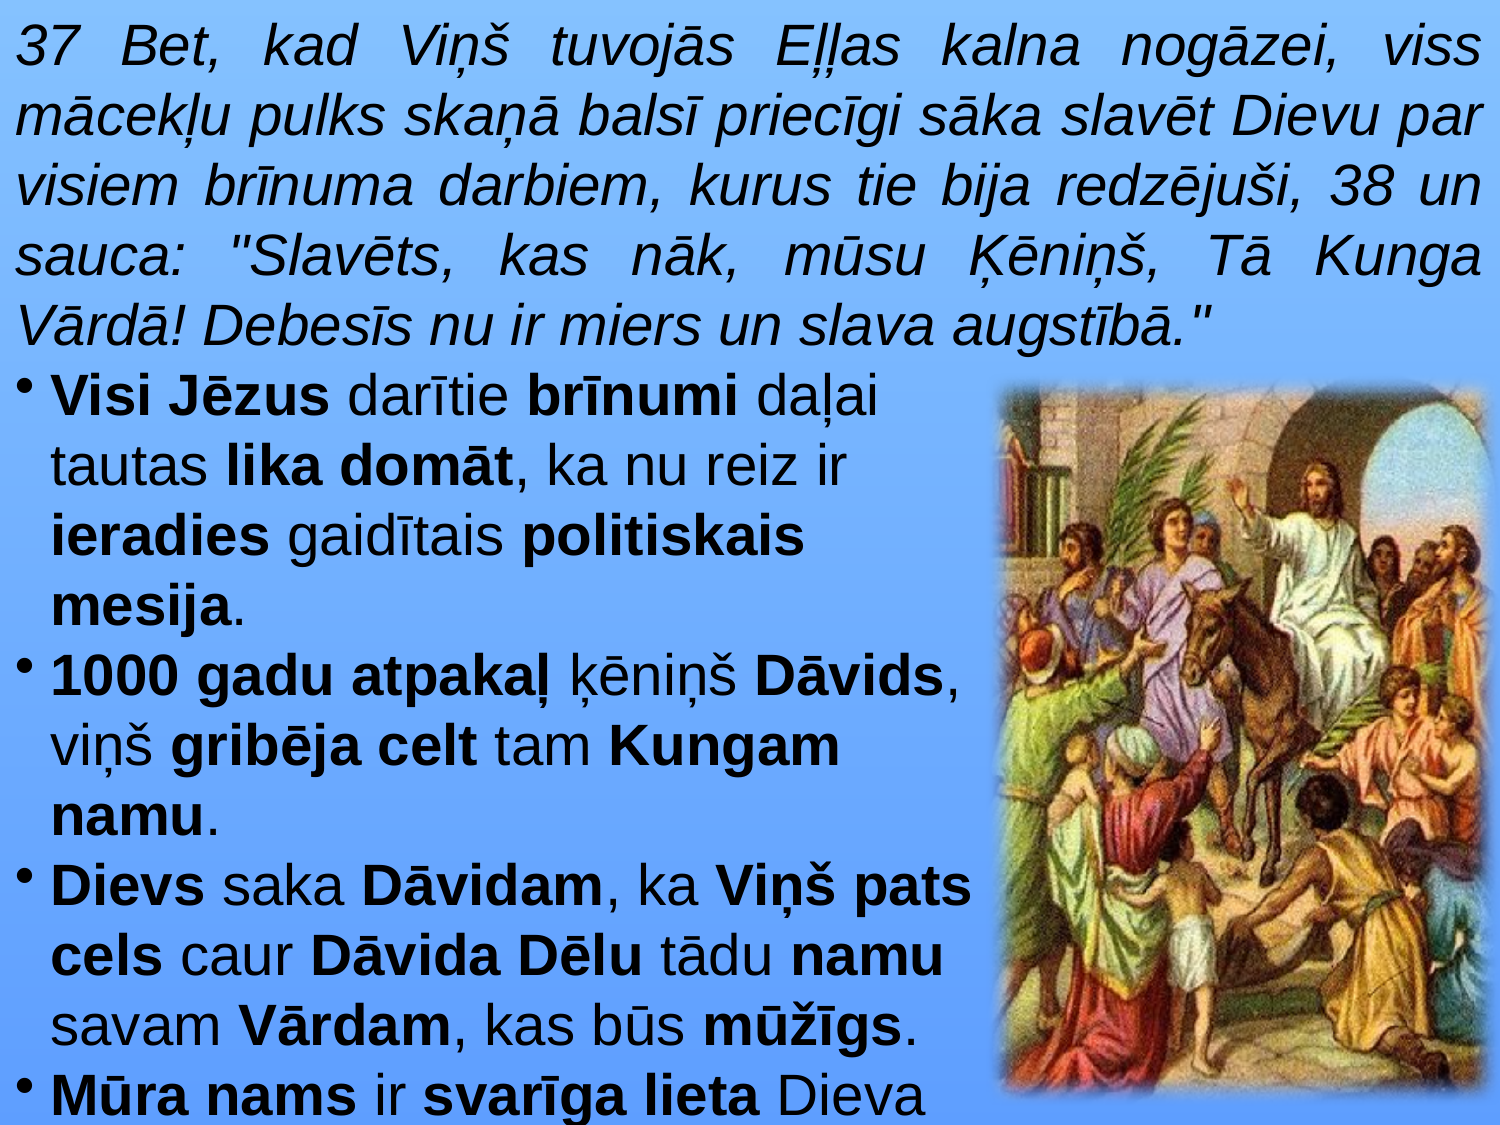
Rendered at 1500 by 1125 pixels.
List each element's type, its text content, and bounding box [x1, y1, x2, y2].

list 37 Bet, kad Viņš tuvojās Eļļas kalna nogāzei, viss mācekļu pulks skaņā balsī priecīgi sāka slavēt Dievu par visiem brīnuma darbiem, kurus tie bija redzējuši, 38 un sauca: "Slavēts, kas nāk, mūsu Ķēniņš, Tā Kunga Vārdā! Debesīs nu ir miers un slava augstībā." [0, 0, 1500, 178]
text_box Visi Jēzus darītie brīnumi daļai tautas lika domāt, ka nu reiz ir ieradies gaidītais politiskais mesija. 1000 gadu atpakaļ ķēniņš Dāvids, viņš gribēja celt tam Kungam namu. Dievs saka Dāvidam, ka Viņš pats cels caur Dāvida Dēlu tādu namu savam Vārdam, kas būs mūžīgs. Mūra nams ir svarīga lieta Dieva valstībai, bet nekas nespēs aizstāt mūžīgo Dieva namu – Dieva Dēlu. [0, 350, 1010, 1125]
picture [985, 373, 1500, 1107]
